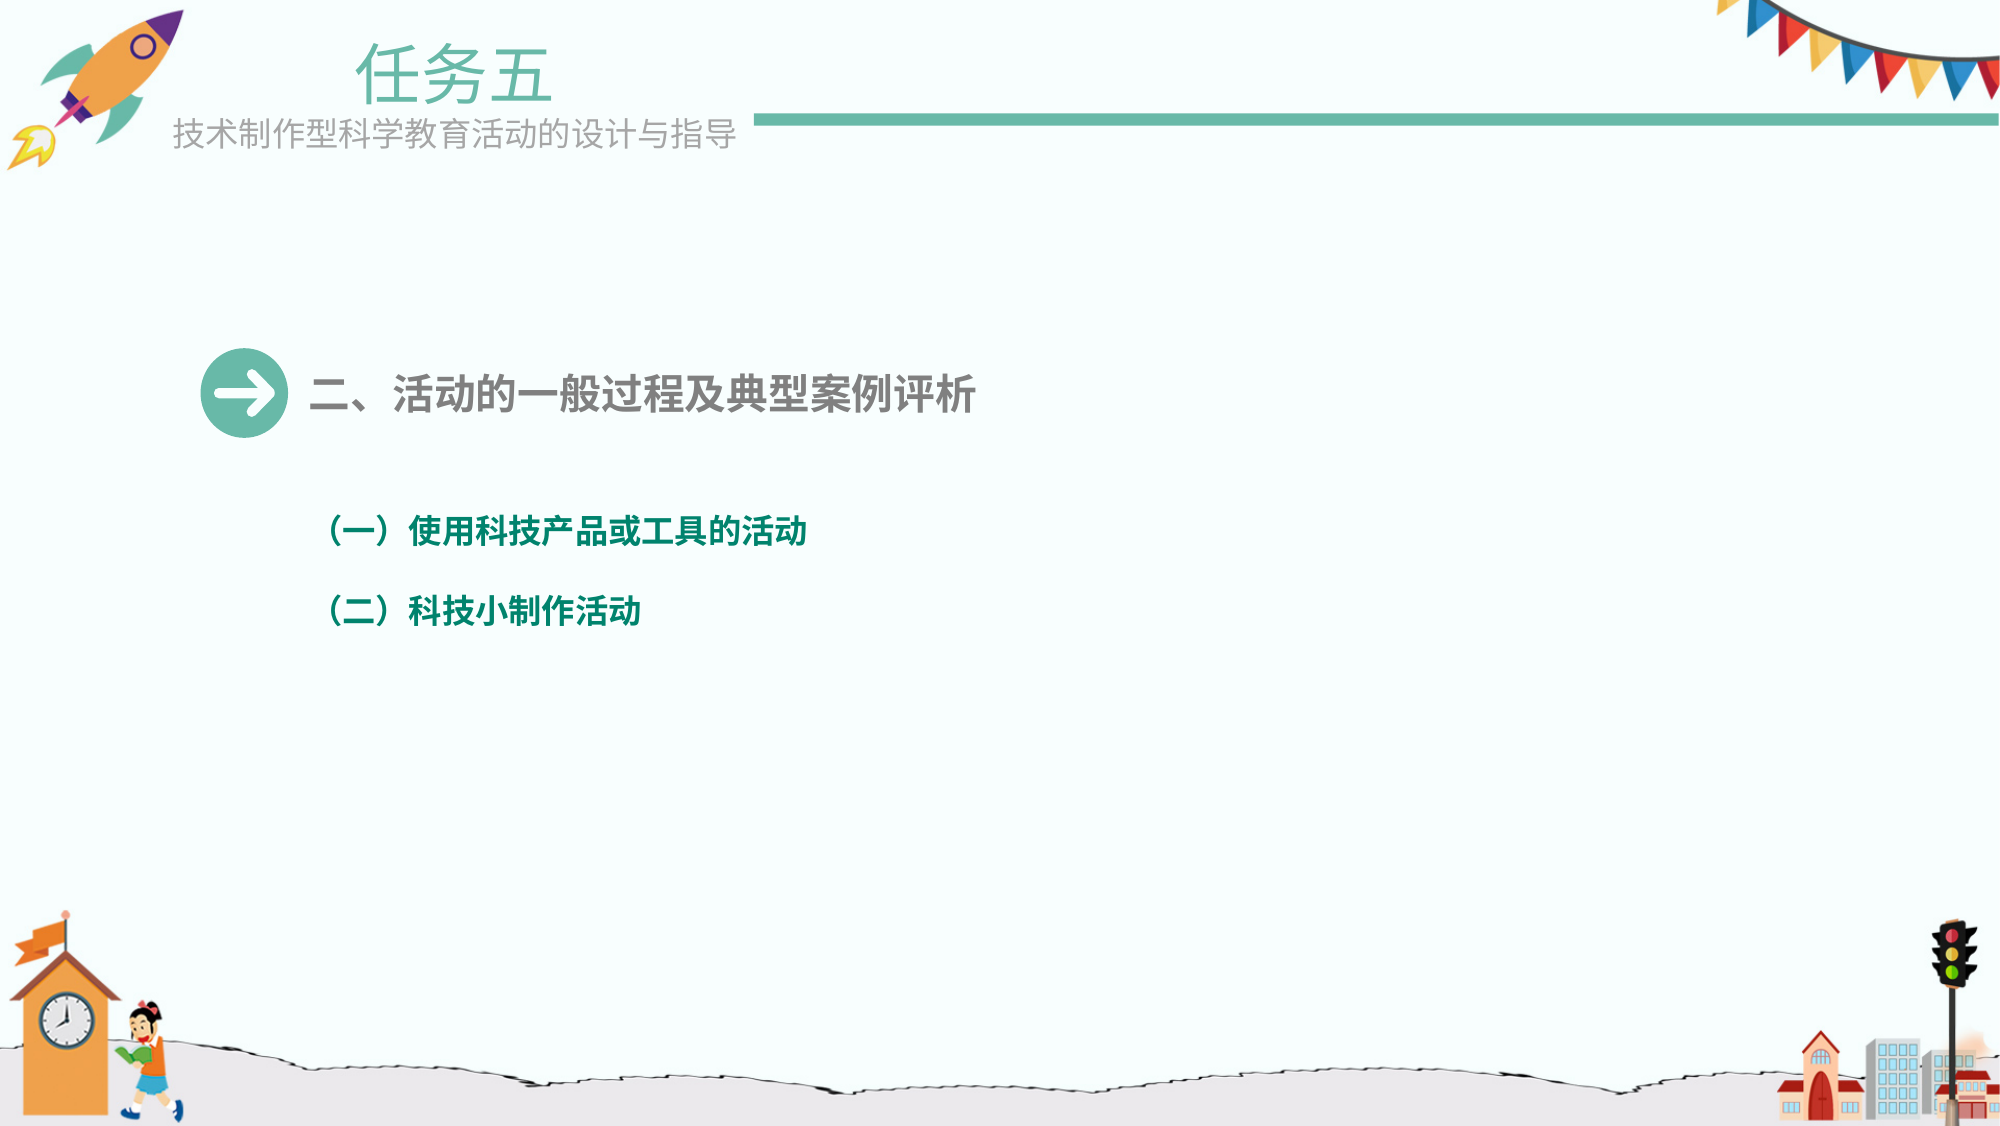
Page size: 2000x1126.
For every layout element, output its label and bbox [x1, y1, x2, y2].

picture [0, 0, 2000, 1126]
text_box [155, 32, 1999, 154]
text_box [200, 347, 1738, 641]
